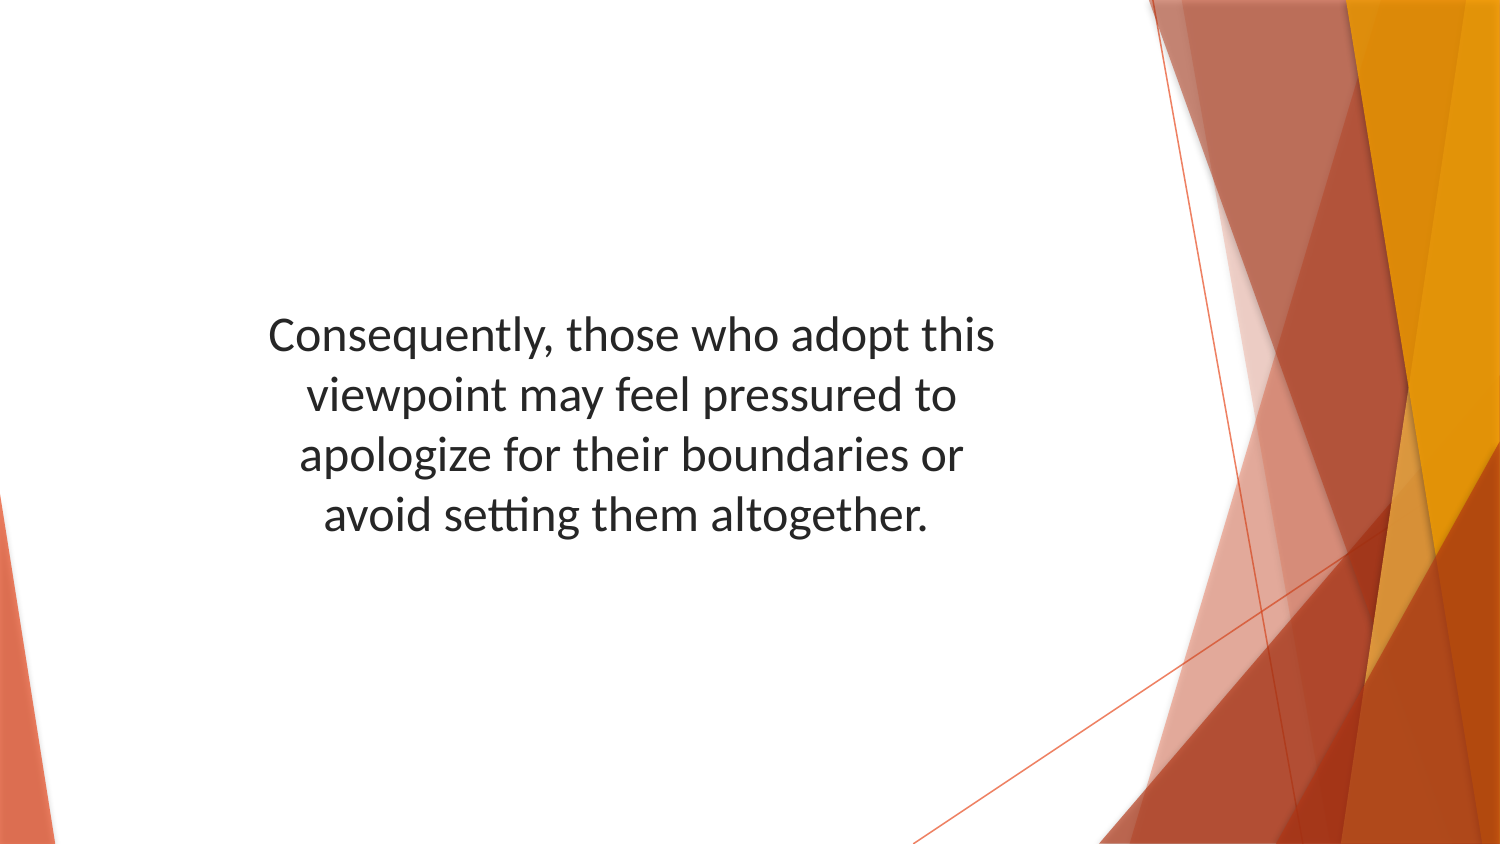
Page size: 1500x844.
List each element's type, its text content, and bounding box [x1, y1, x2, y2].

list Consequently, those who adopt this viewpoint may feel pressured to apologize for their boundaries or avoid setting them altogether. [230, 197, 1034, 647]
